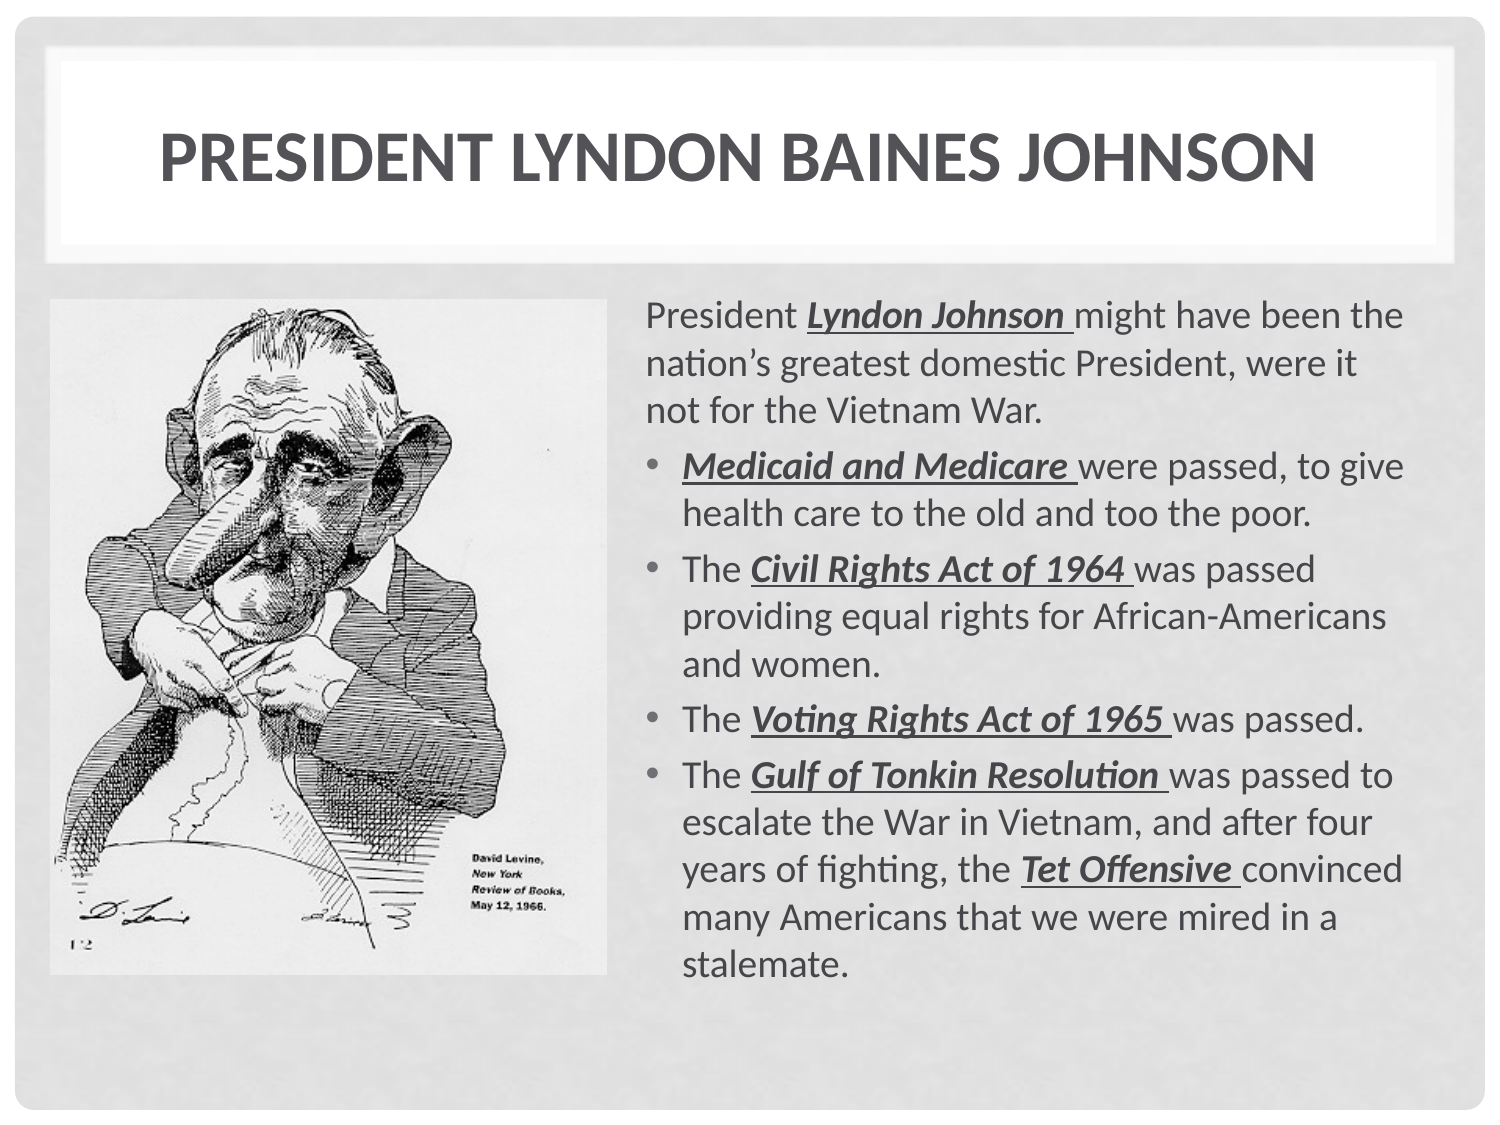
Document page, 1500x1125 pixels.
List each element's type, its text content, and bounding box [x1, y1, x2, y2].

title President Lyndon Baines Johnson [69, 66, 1425, 238]
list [49, 299, 607, 976]
list President Lyndon Johnson might have been the nation’s greatest domestic President, were it not for the Vietnam War. Medicaid and Medicare were passed, to give health care to the old and too the poor. The Civil Rights Act of 1964 was passed providing equal rights for African-Americans and women. The Voting Rights Act of 1965 was passed. The Gulf of Tonkin Resolution was passed to escalate the War in Vietnam, and after four years of fighting, the Tet Offensive convinced many Americans that we were mired in a stalemate. [612, 281, 1425, 1005]
